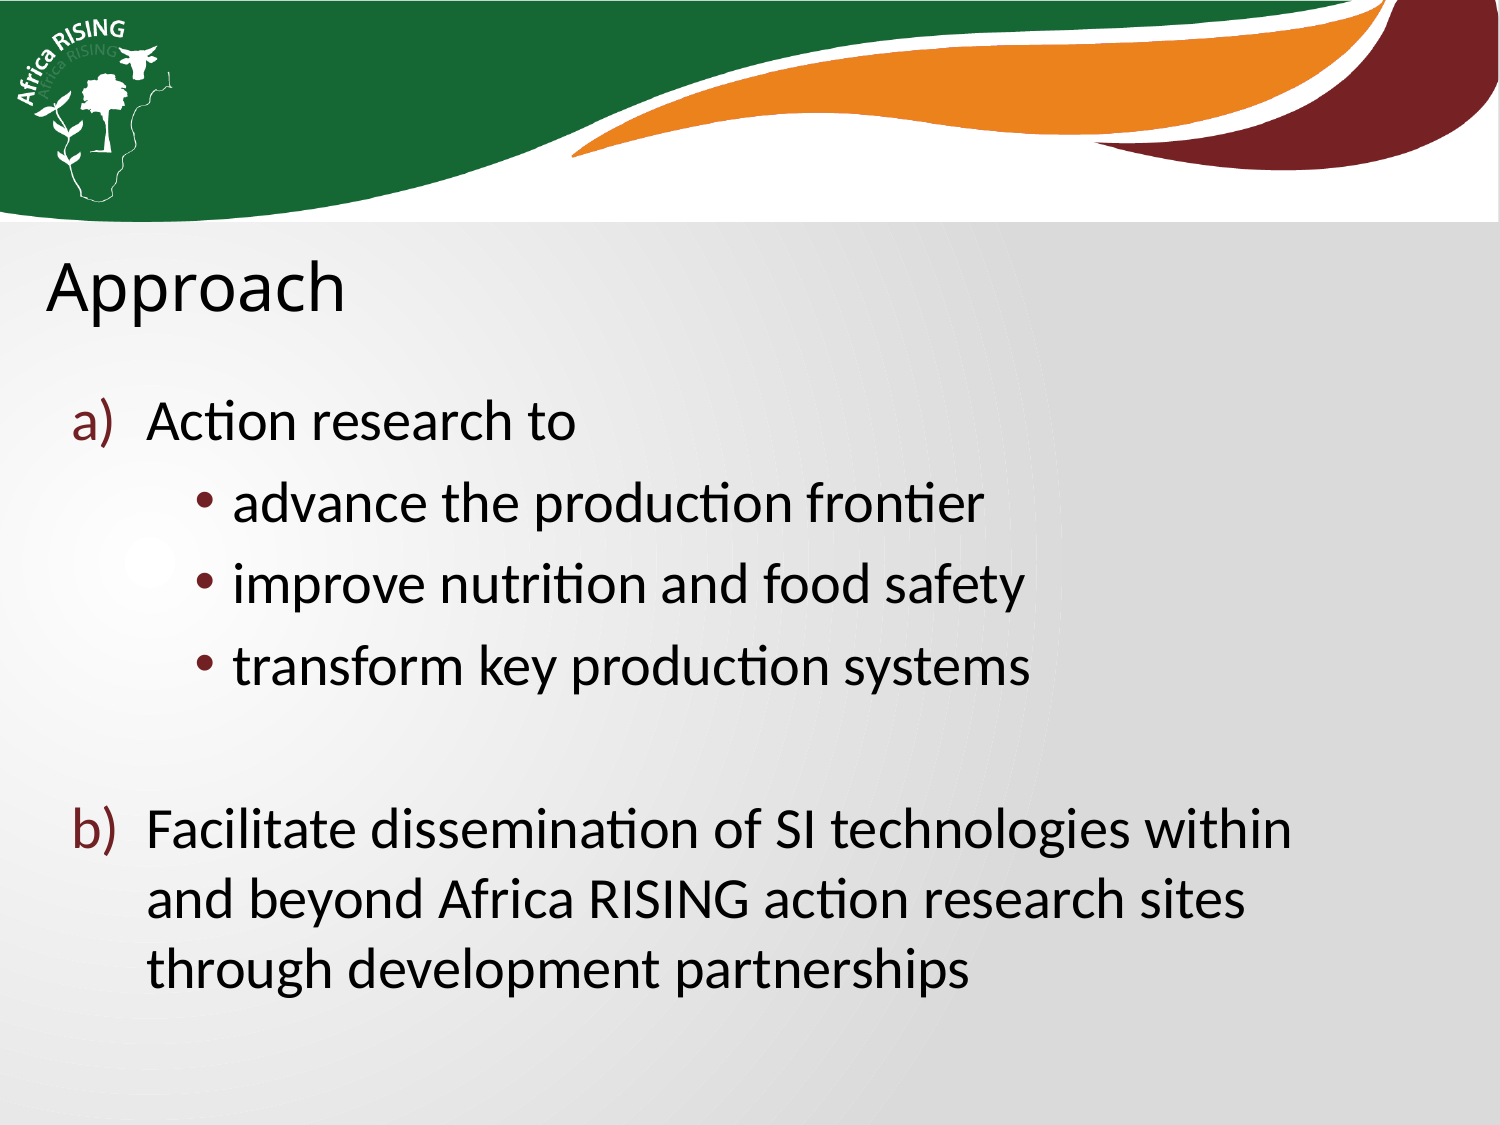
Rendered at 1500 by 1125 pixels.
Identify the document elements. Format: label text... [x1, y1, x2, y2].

text_box Action research to advance the production frontier improve nutrition and food safety transform key production systems Facilitate dissemination of SI technologies within and beyond Africa RISING action research sites through development partnerships [37, 374, 1325, 1008]
picture [0, 0, 1499, 222]
list Approach [12, 237, 700, 313]
text_box [74, 299, 1438, 578]
